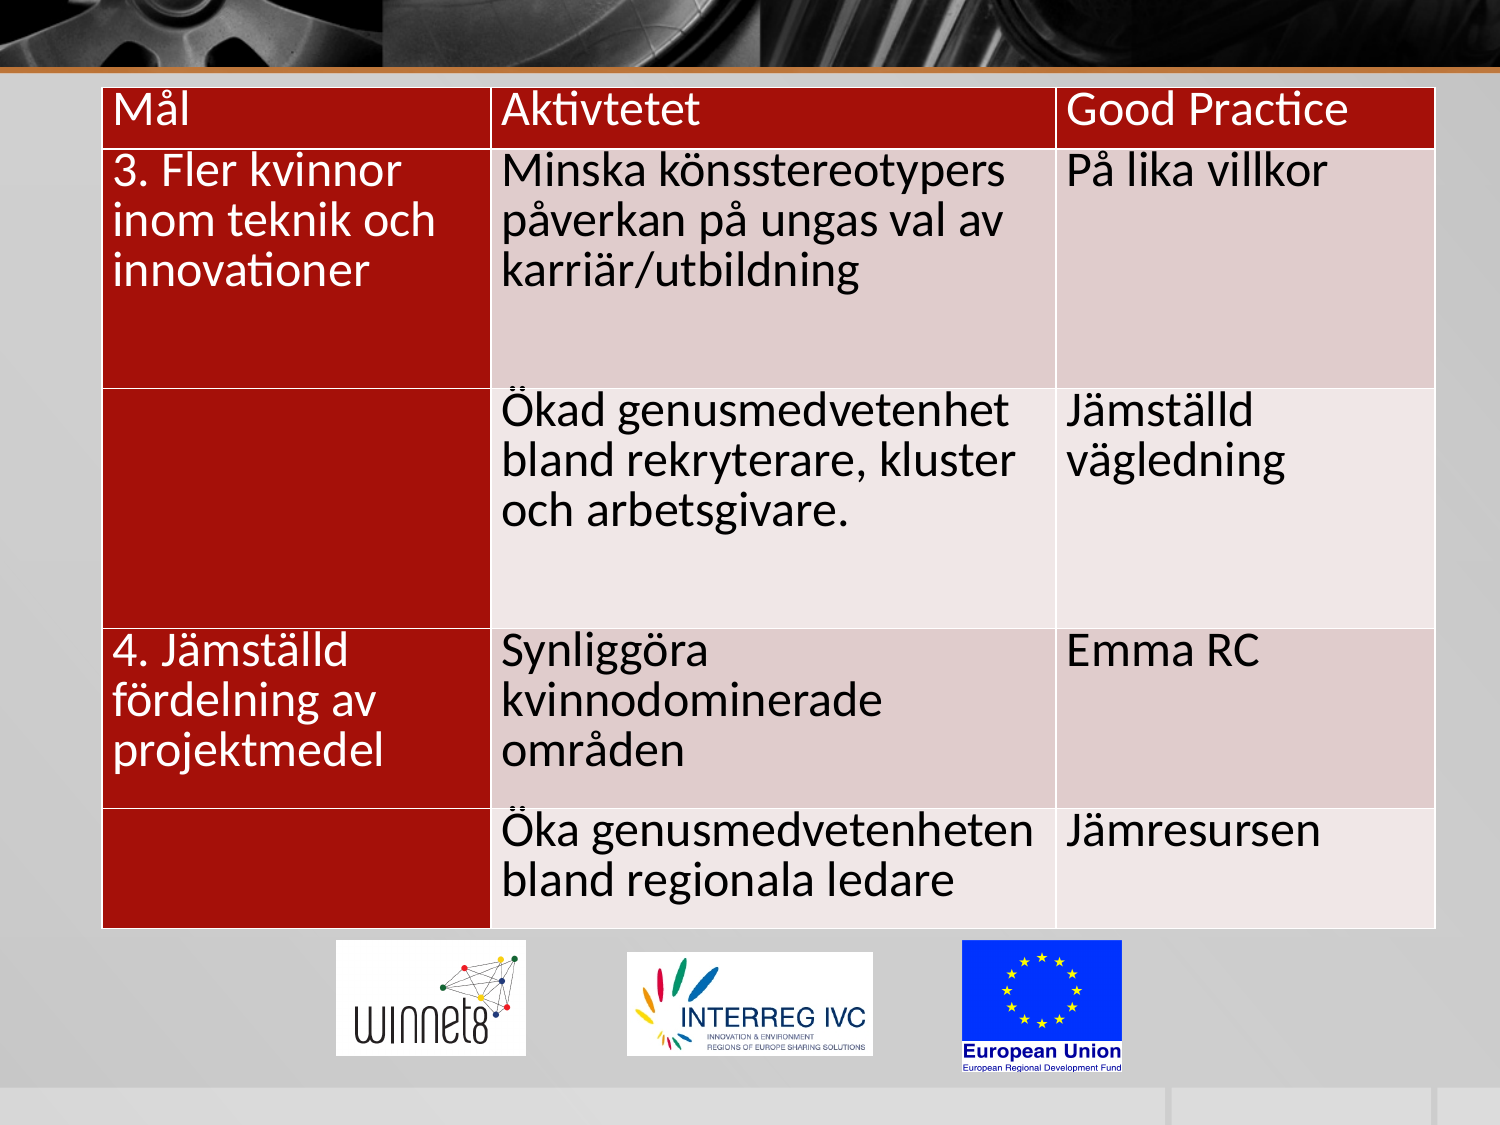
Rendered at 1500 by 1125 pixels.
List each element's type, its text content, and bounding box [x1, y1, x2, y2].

table_cell Öka genusmedvetenheten bland regionala ledare [492, 809, 1055, 928]
table_cell Jämresursen [1057, 809, 1434, 928]
table_cell Jämställd vägledning [1057, 389, 1434, 628]
list [75, 66, 1425, 923]
table_cell Synliggöra kvinnodominerade områden [492, 629, 1055, 808]
picture [336, 940, 526, 1056]
table_cell Emma RC [1057, 629, 1434, 808]
table_header Aktivtetet [492, 88, 1055, 148]
table_cell 3. Fler kvinnor inom teknik och innovationer [103, 150, 490, 388]
table_cell 4. Jämställd fördelning av projektmedel [103, 629, 490, 808]
picture [962, 940, 1123, 1072]
table_cell På lika villkor [1057, 150, 1434, 388]
table_header Good Practice [1057, 88, 1434, 148]
table_header Mål [103, 88, 490, 148]
table_cell Minska könsstereotypers påverkan på ungas val av karriär/utbildning [492, 150, 1055, 388]
picture [626, 952, 873, 1057]
picture [0, 0, 1500, 67]
table_cell [103, 389, 490, 628]
table_cell Ökad genusmedvetenhet bland rekryterare, kluster och arbetsgivare. [492, 389, 1055, 628]
table_cell [103, 809, 490, 928]
